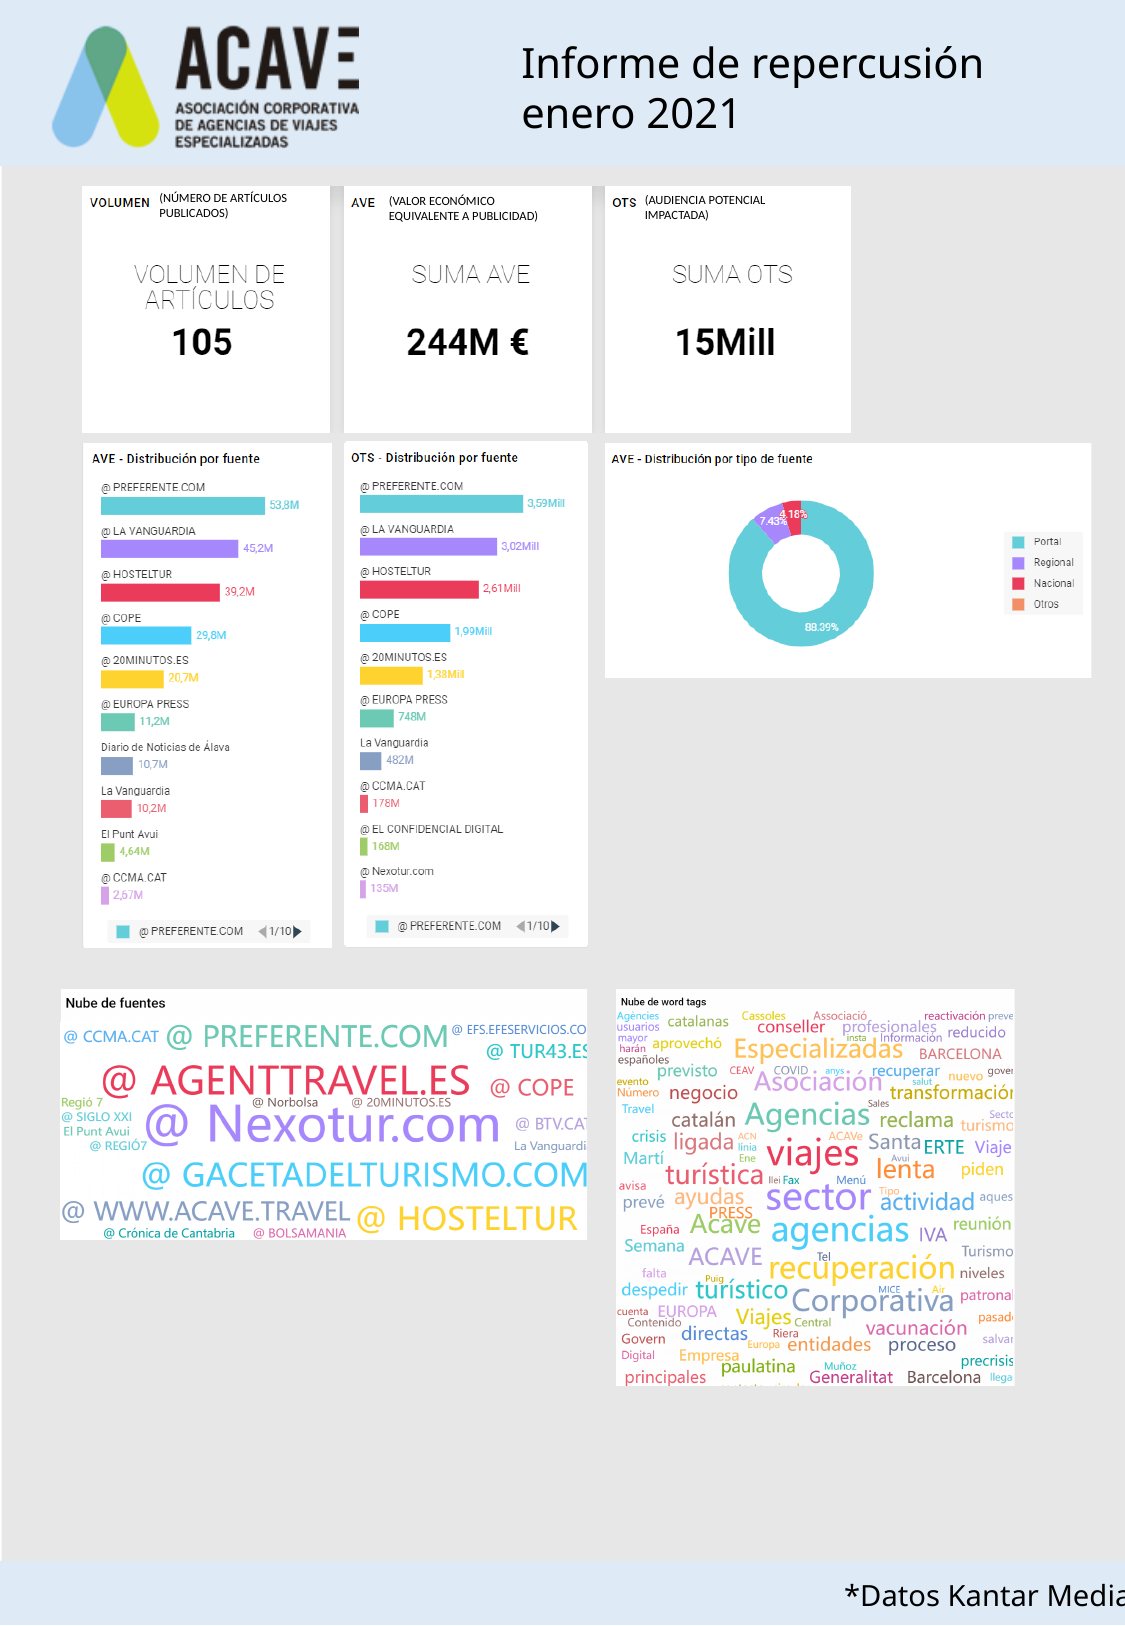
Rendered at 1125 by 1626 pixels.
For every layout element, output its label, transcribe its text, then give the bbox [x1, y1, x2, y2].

picture [60, 989, 588, 1240]
text_box *Datos Kantar Media [829, 1569, 1125, 1620]
text_box [1, 167, 1125, 1560]
picture [50, 24, 359, 150]
text_box [0, 1560, 1125, 1625]
picture [344, 440, 588, 948]
picture [616, 989, 1015, 1386]
picture [605, 443, 1092, 678]
text_box [0, 0, 1125, 167]
picture [82, 443, 332, 948]
picture [82, 186, 851, 433]
text_box Informe de repercusión enero 2021 [506, 29, 1037, 145]
